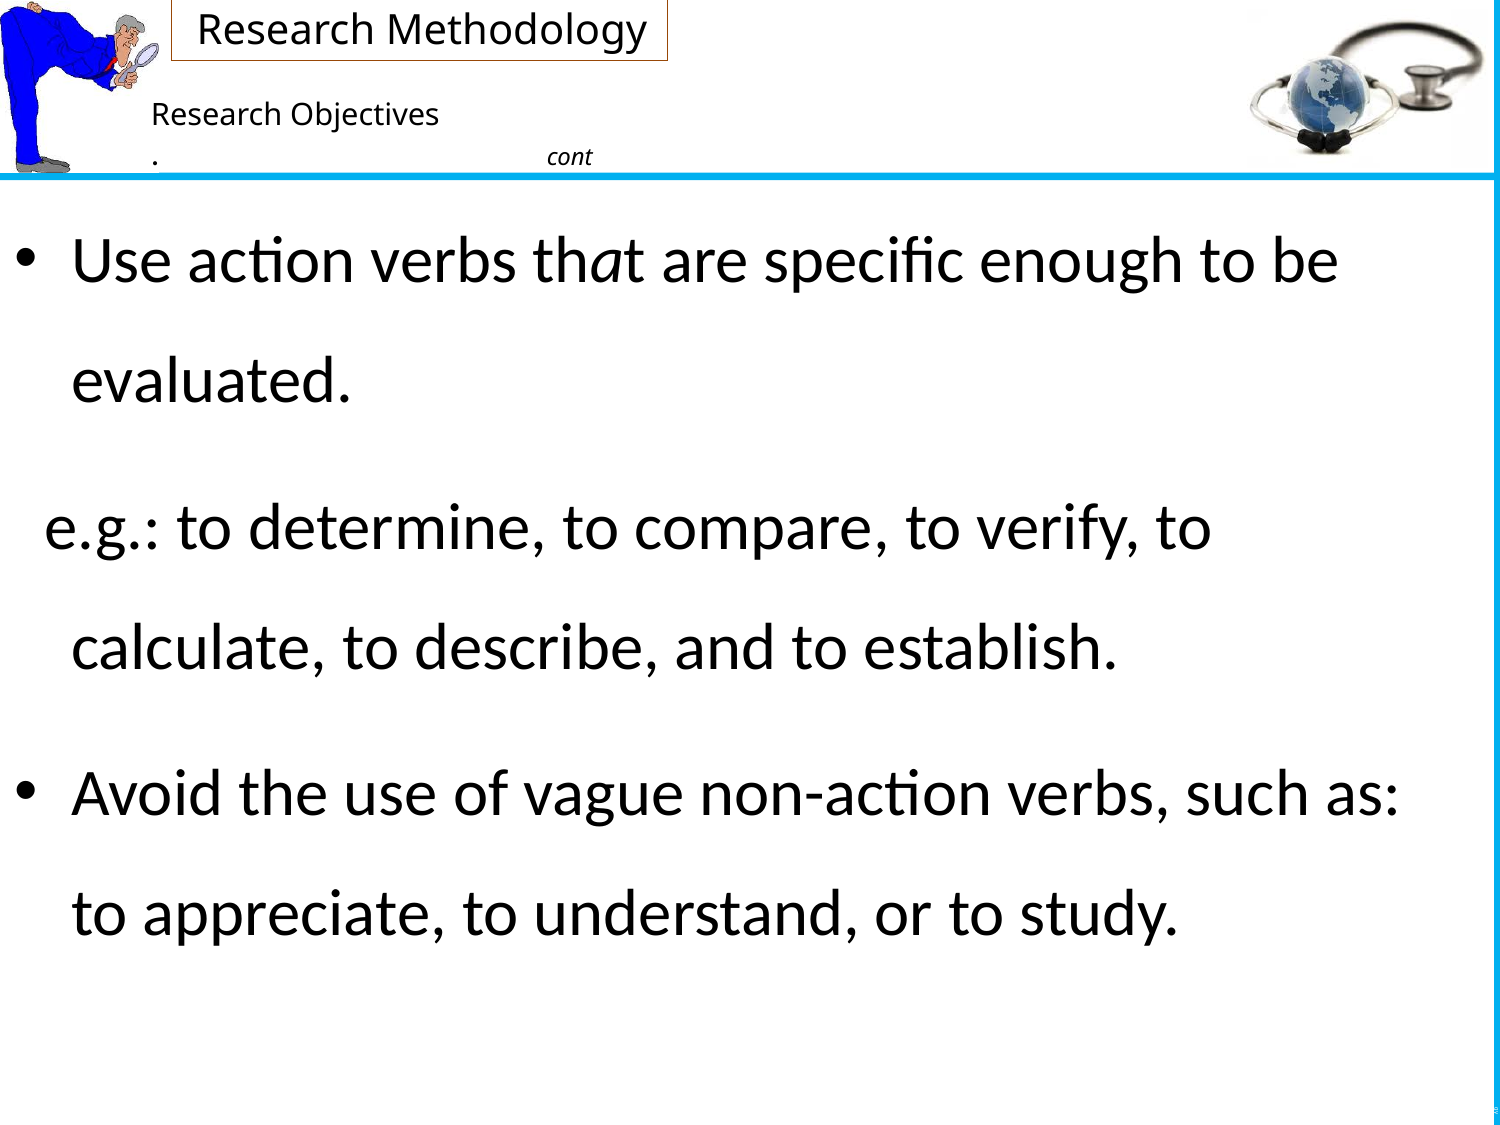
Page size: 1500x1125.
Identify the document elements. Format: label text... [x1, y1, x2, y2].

picture [1245, 7, 1489, 169]
text_box [74, 267, 1425, 354]
picture [0, 1, 159, 172]
text_box Research Methodology [171, 0, 668, 61]
text_box gy [1494, 0, 1500, 172]
text_box gy [1489, 172, 1500, 181]
text_box gy [1494, 181, 1500, 1125]
title Research Objectives . cont [163, 87, 1240, 168]
text_box Use action verbs that are specific enough to be evaluated. e.g.: to determine, to compare, to verify, to calculate, to describe, and to establish. Avoid the use of vague non-action verbs, such as: to appreciate, to understand, or to study. [0, 168, 1489, 1125]
